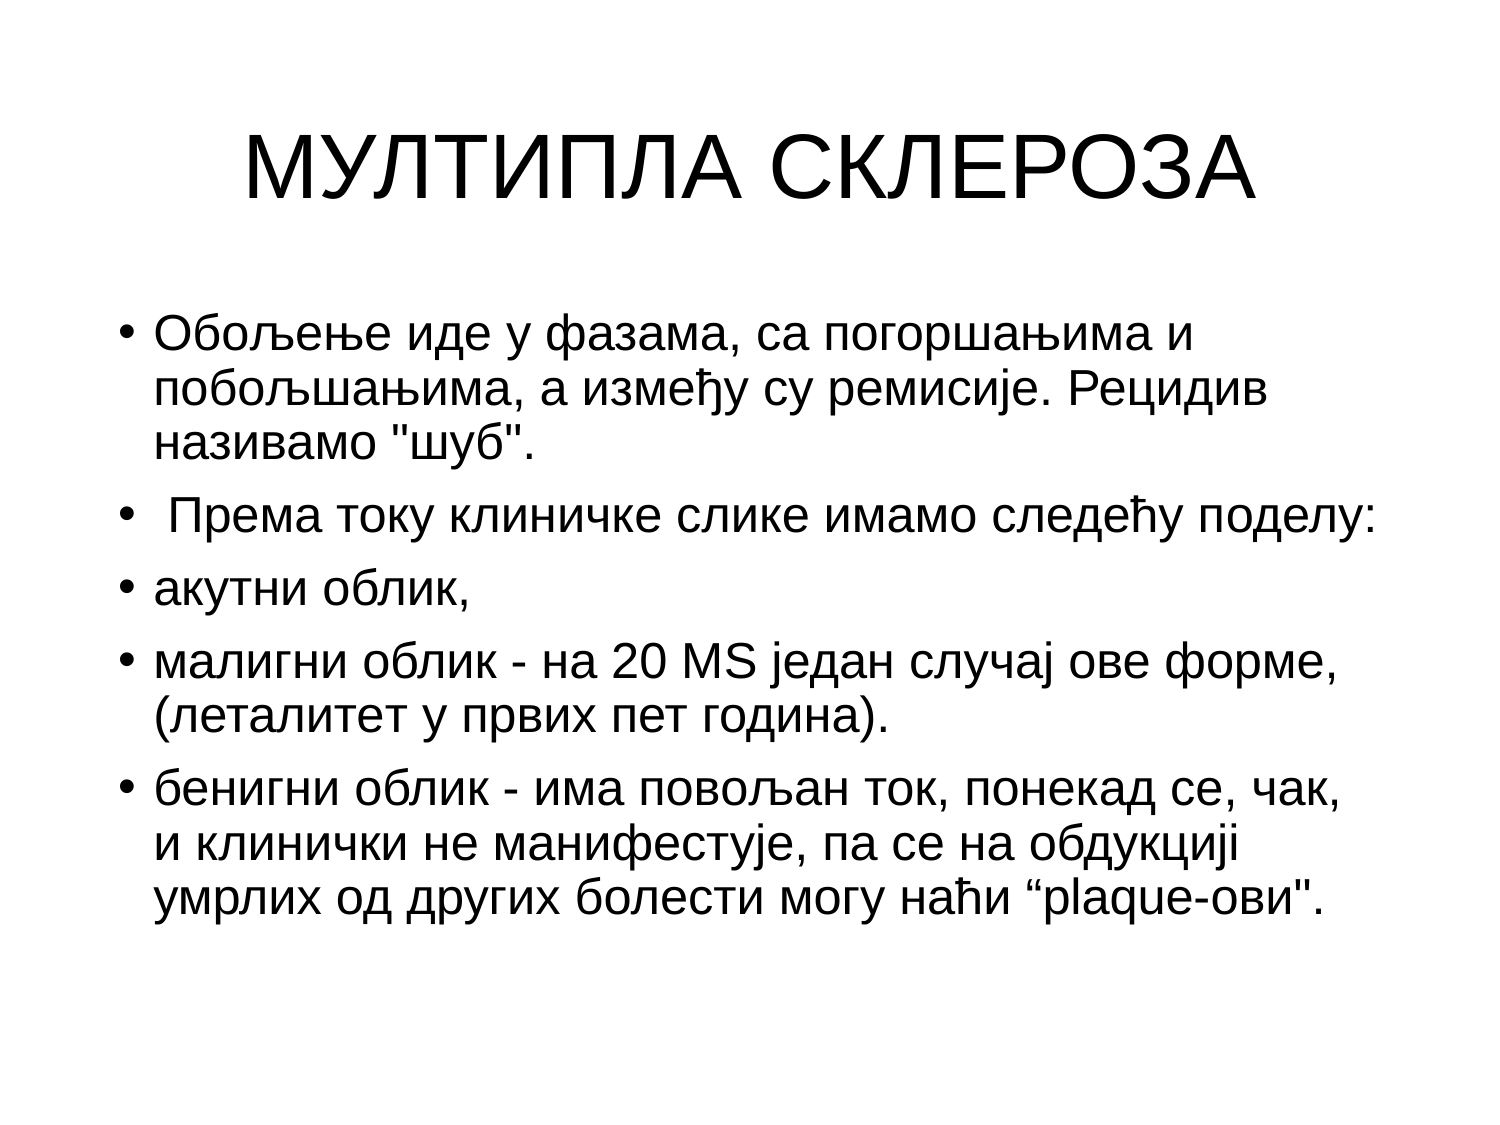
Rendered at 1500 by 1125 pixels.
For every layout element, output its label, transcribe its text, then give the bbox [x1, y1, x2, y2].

title МУЛТИПЛА СКЛЕРОЗА [103, 59, 1397, 278]
list Обољење иде у фазама, са погоршањима и побољшањима, а између су ремисије. Рецидив називамо "шуб". Према току клиничке слике имамо следећу поделу: акутни облик, малигни облик - на 20 МS један случај ове форме, (леталитет у првих пет година). бенигни облик - има повoљан ток, понекад се, чак, и клинички не манифестује, па се на обдукцијi умрлих од других болести могу наћи “plaque-ови". [103, 299, 1397, 1014]
